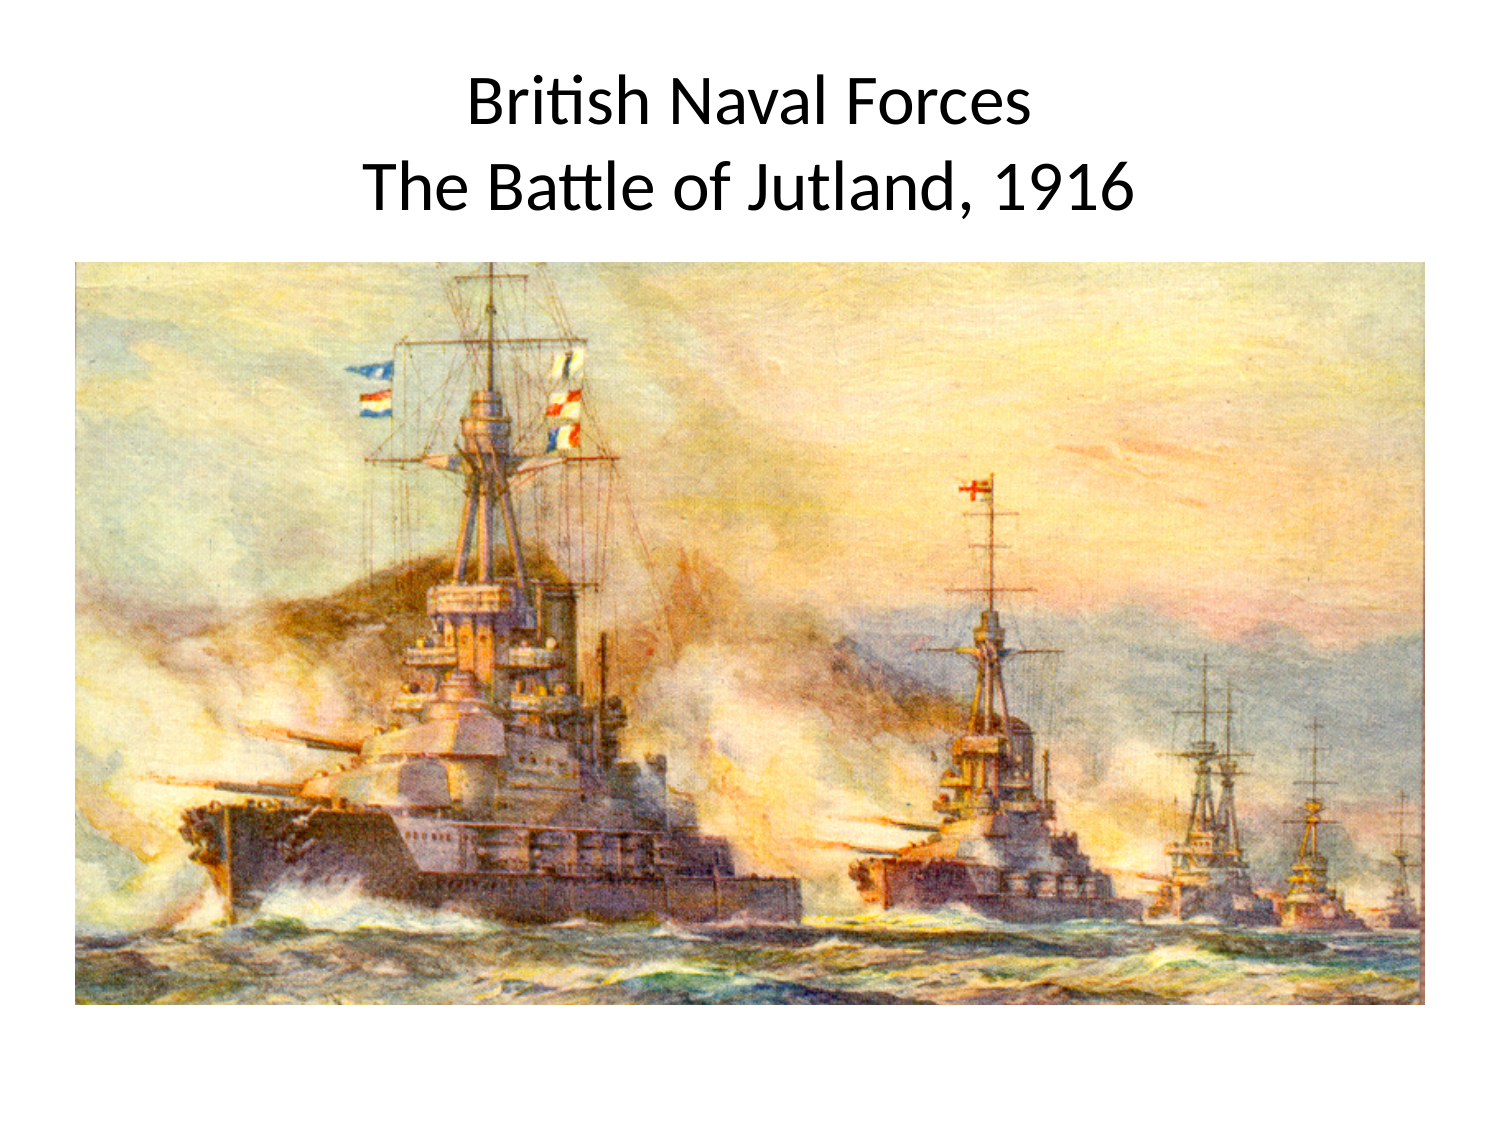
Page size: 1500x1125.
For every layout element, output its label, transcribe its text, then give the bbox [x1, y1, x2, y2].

title British Naval Forces The Battle of Jutland, 1916 [75, 45, 1425, 233]
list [74, 262, 1426, 1006]
